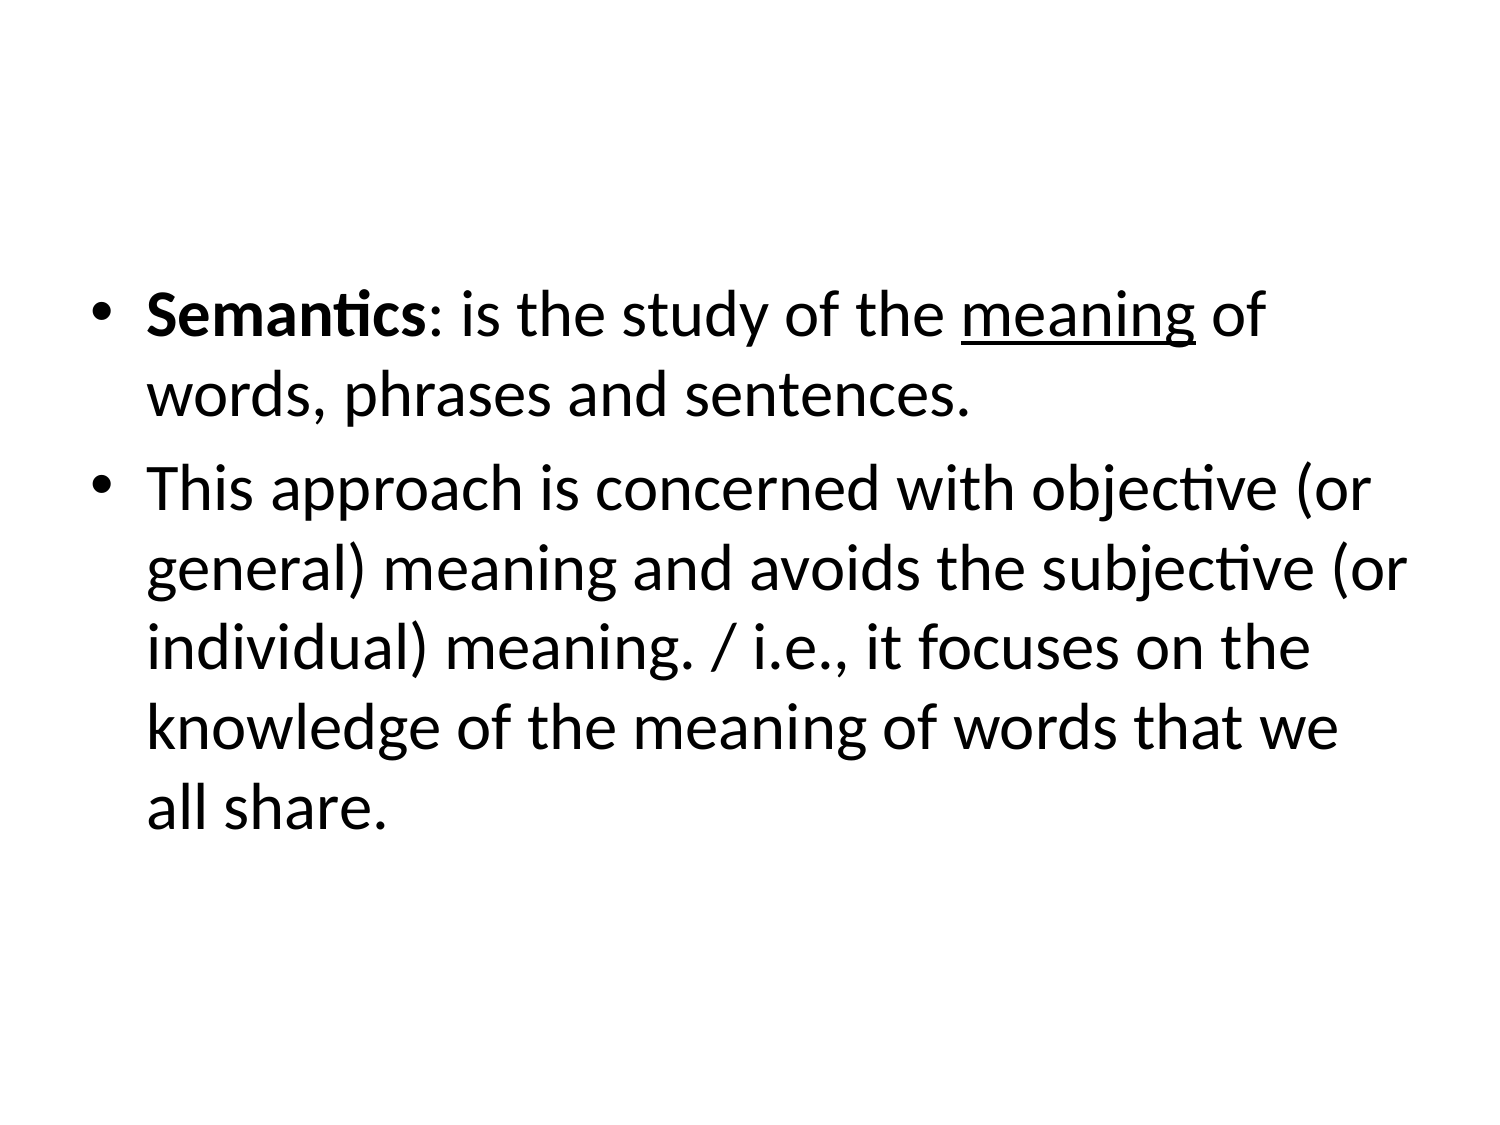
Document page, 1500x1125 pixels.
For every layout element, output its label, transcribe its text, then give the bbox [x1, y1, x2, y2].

list Semantics: is the study of the meaning of words, phrases and sentences. This approach is concerned with objective (or general) meaning and avoids the subjective (or individual) meaning. / i.e., it focuses on the knowledge of the meaning of words that we all share. [75, 262, 1425, 1005]
